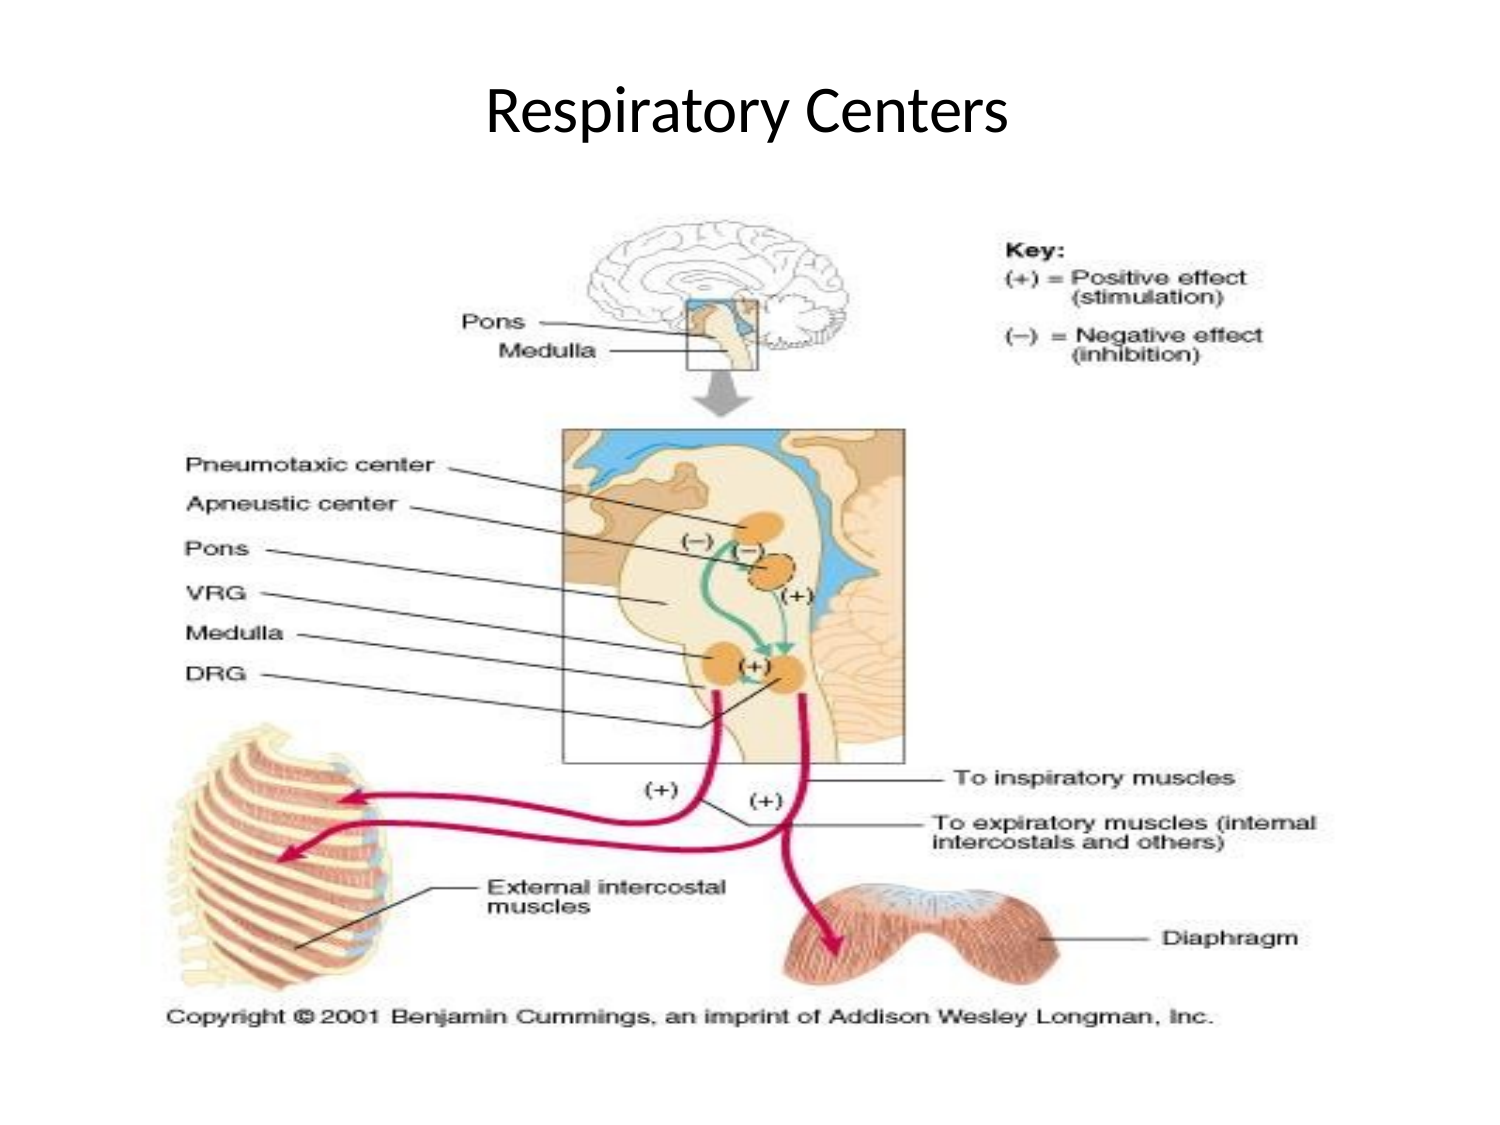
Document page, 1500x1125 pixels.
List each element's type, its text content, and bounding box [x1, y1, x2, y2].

text_box [140, 199, 1346, 1043]
title Respiratory Centers [168, 53, 1332, 199]
